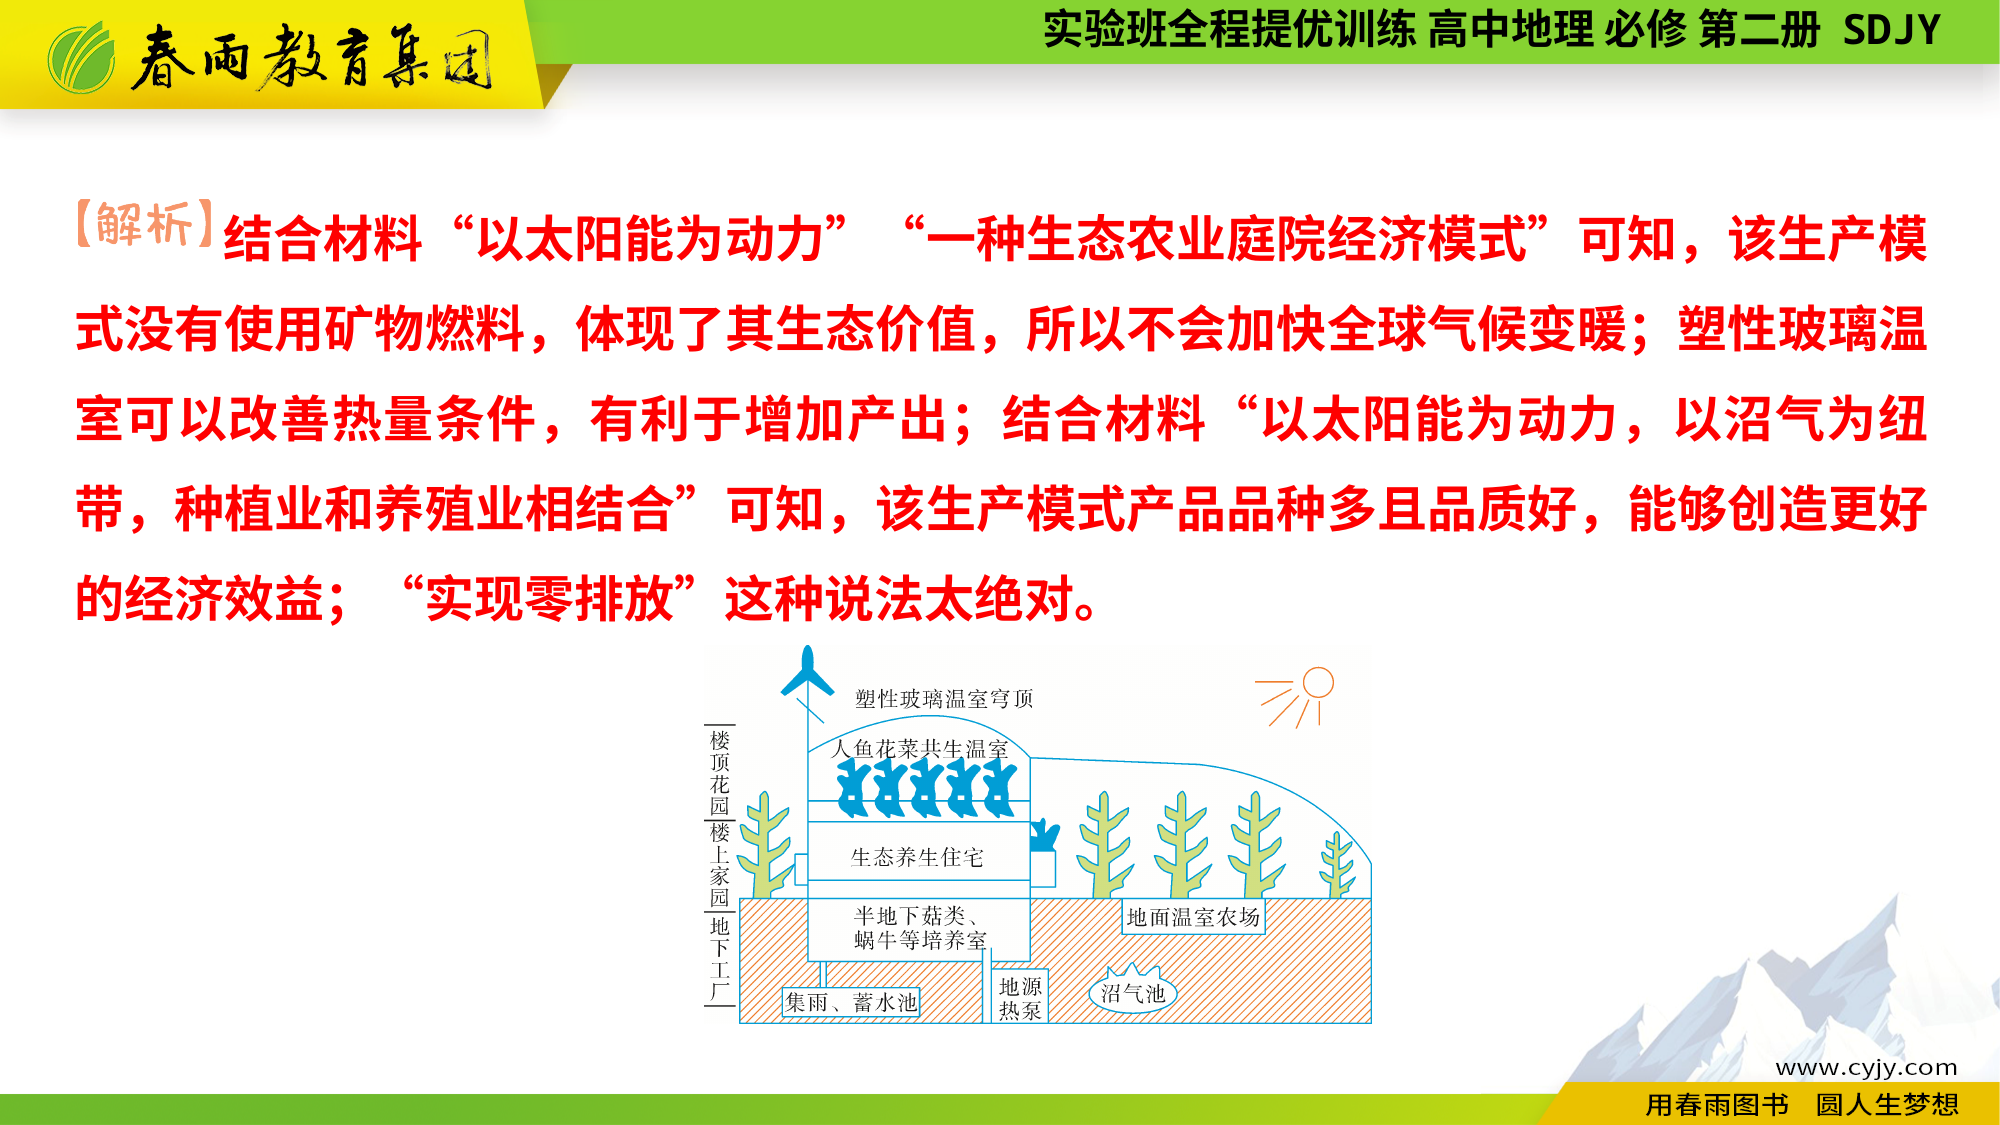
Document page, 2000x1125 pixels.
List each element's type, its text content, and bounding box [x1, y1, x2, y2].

picture [0, 0, 2000, 1125]
list 结合材料“以太阳能为动力”“一种生态农业庭院经济模式”可知，该生产模式没有使用矿物燃料，体现了其生态价值，所以不会加快全球气候变暖；塑性玻璃温室可以改善热量条件，有利于增加产出；结合材料“以太阳能为动力，以沼气为纽带，种植业和养殖业相结合”可知，该生产模式产品品种多且品质好，能够创造更好的经济效益；“实现零排放”这种说法太绝对。 [59, 169, 1944, 640]
